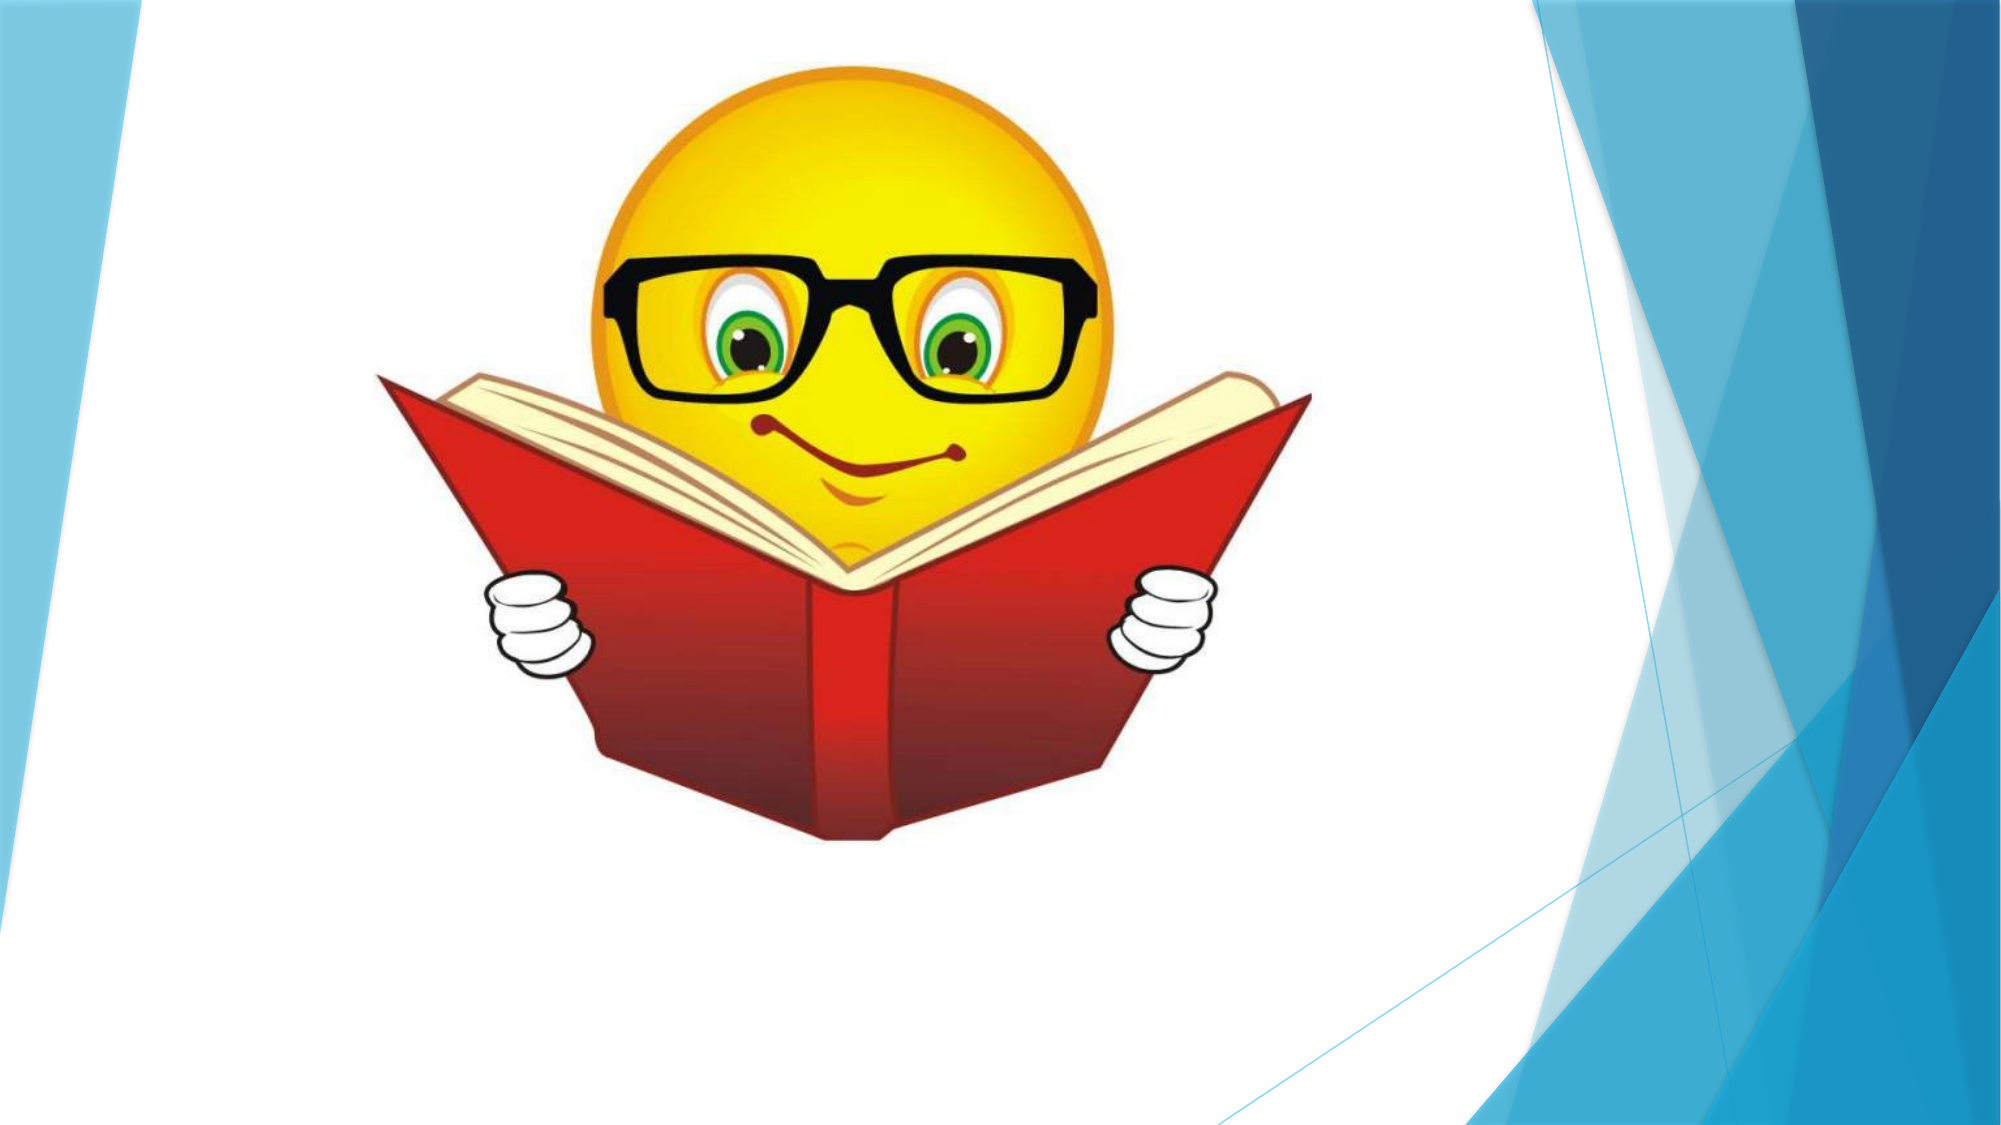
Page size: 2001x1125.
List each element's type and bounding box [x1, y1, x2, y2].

picture [320, 62, 1365, 845]
